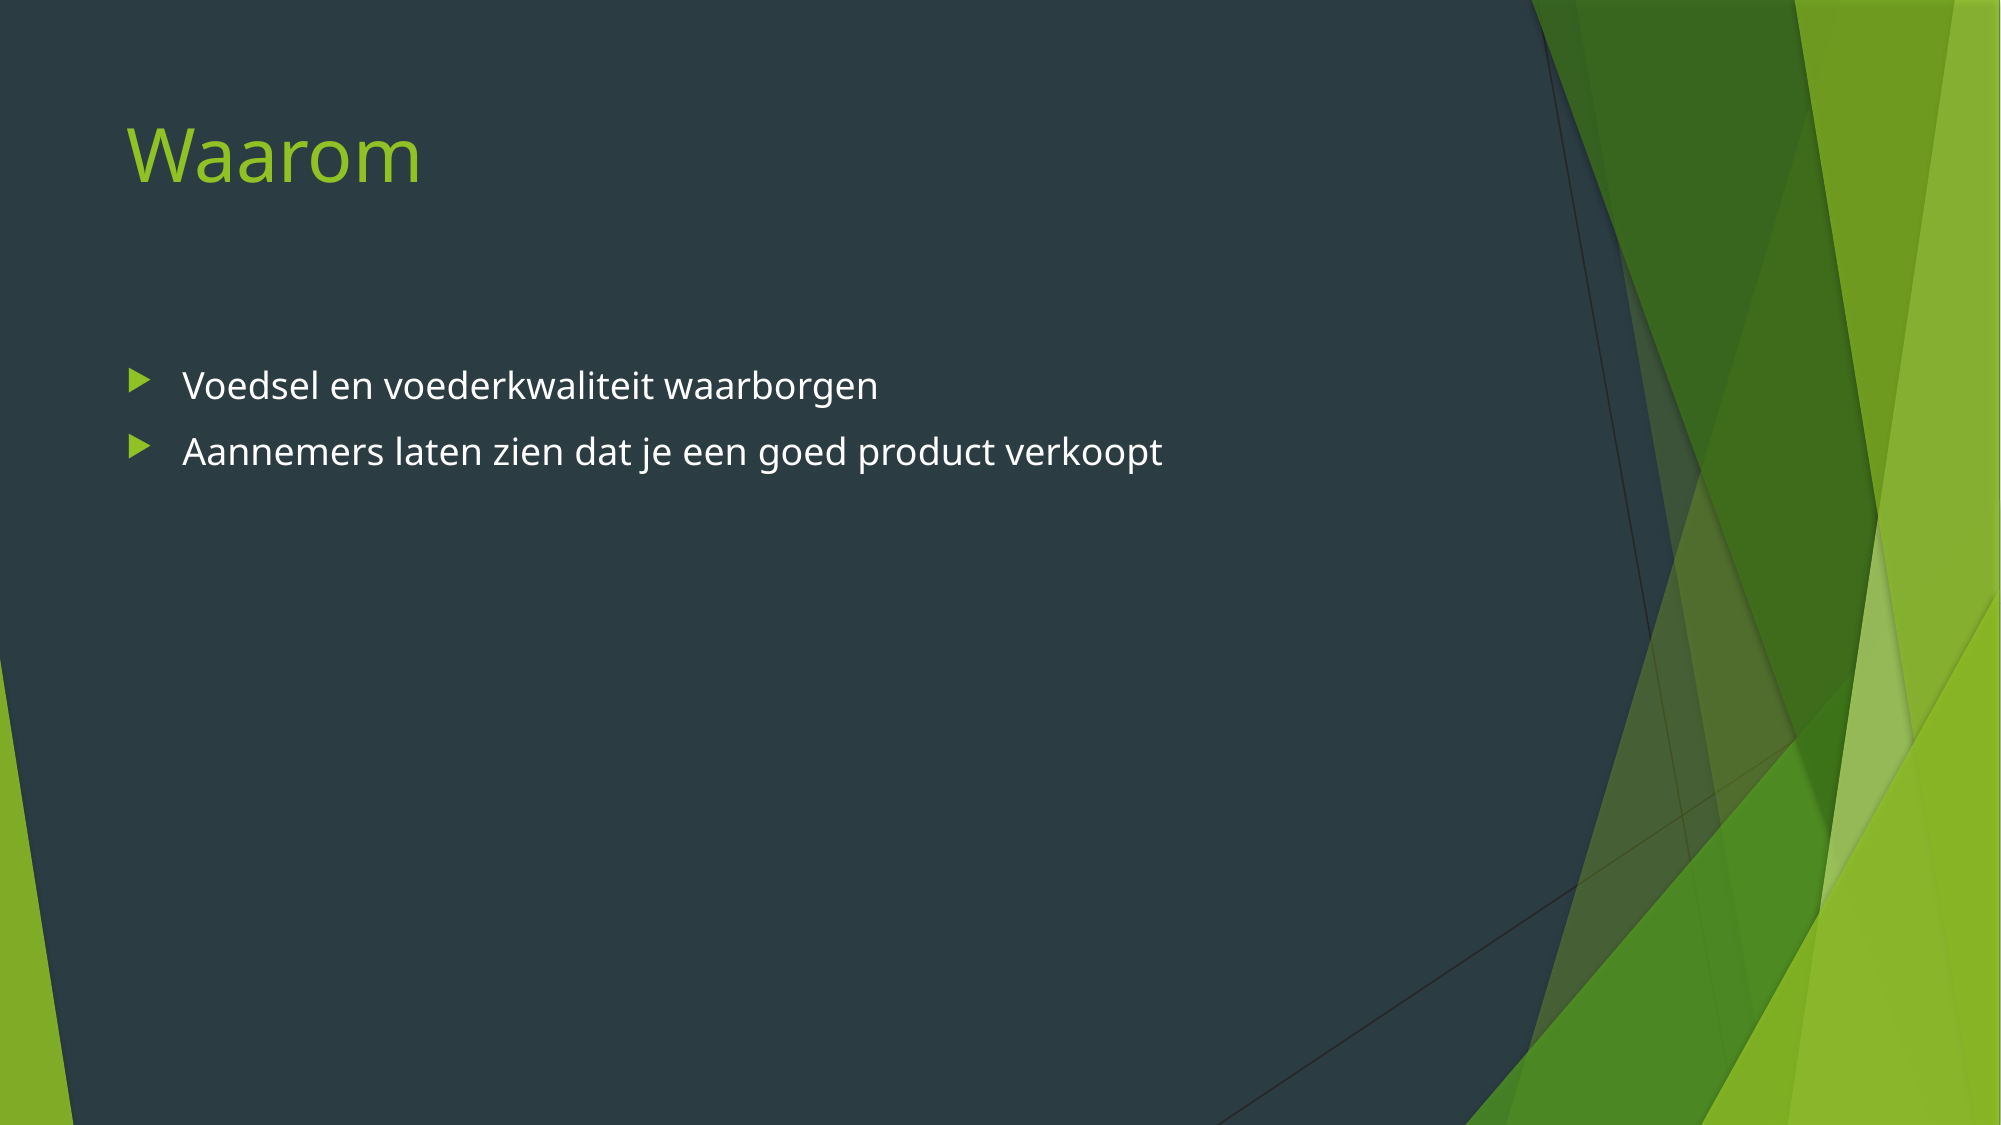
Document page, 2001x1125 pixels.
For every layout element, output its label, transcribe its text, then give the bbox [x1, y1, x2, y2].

title Waarom [111, 99, 1522, 317]
list Voedsel en voederkwaliteit waarborgen Aannemers laten zien dat je een goed product verkoopt [111, 354, 1522, 992]
